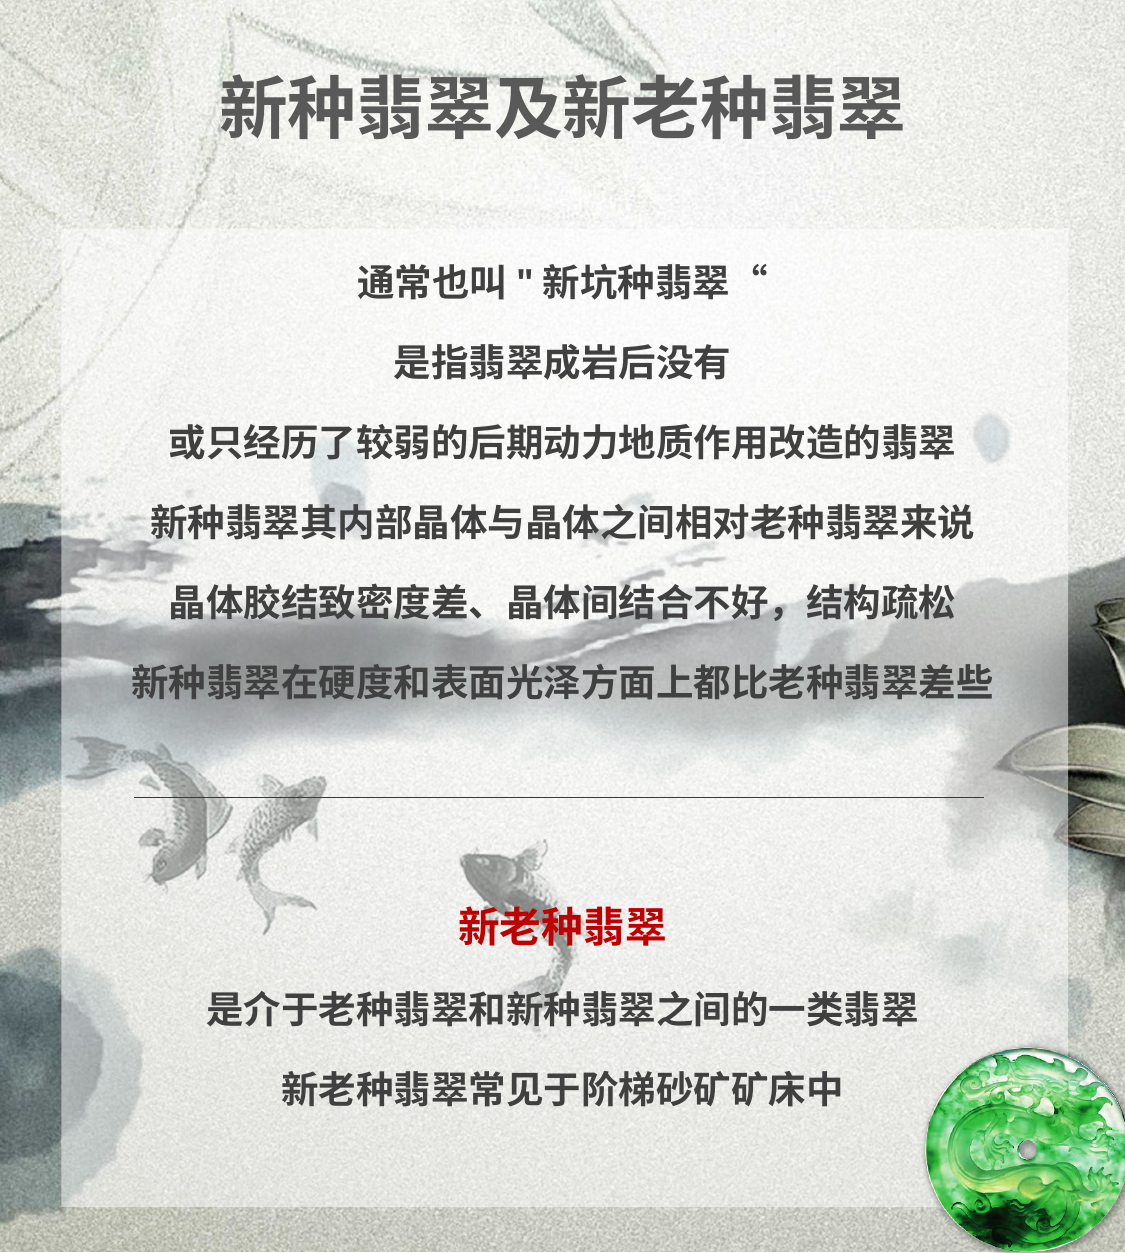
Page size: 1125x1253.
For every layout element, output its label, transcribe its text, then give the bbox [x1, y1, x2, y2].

list 通常也叫"新坑种翡翠“ 是指翡翠成岩后没有 或只经历了较弱的后期动力地质作用改造的翡翠 新种翡翠其内部晶体与晶体之间相对老种翡翠来说 晶体胶结致密度差、晶体间结合不好，结构疏松 新种翡翠在硬度和表面光泽方面上都比老种翡翠差些 新老种翡翠 是介于老种翡翠和新种翡翠之间的一类翡翠 新老种翡翠常见于阶梯砂矿矿床中 [58, 228, 1066, 1208]
title 新种翡翠及新老种翡翠 [60, 32, 1066, 192]
picture [0, 0, 1125, 1253]
